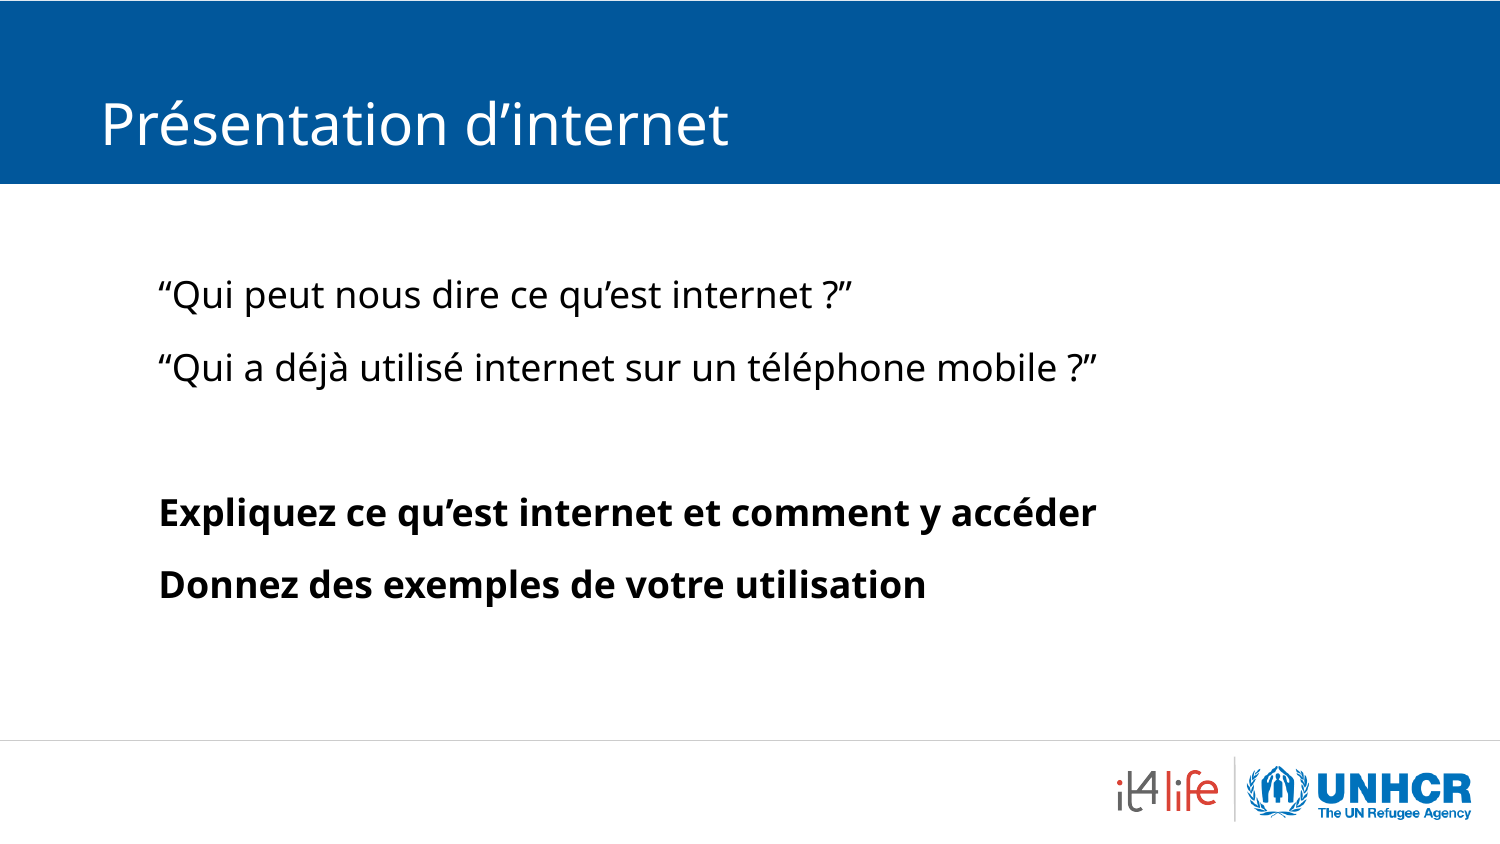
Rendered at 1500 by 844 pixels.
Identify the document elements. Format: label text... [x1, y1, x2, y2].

text_box [0, 0, 1500, 184]
title Présentation d’internet [100, 33, 1439, 158]
picture [0, 184, 1500, 844]
text_box “Qui peut nous dire ce qu’est internet ?” “Qui a déjà utilisé internet sur un téléphone mobile ?” Expliquez ce qu’est internet et comment y accéder Donnez des exemples de votre utilisation [143, 249, 1324, 622]
